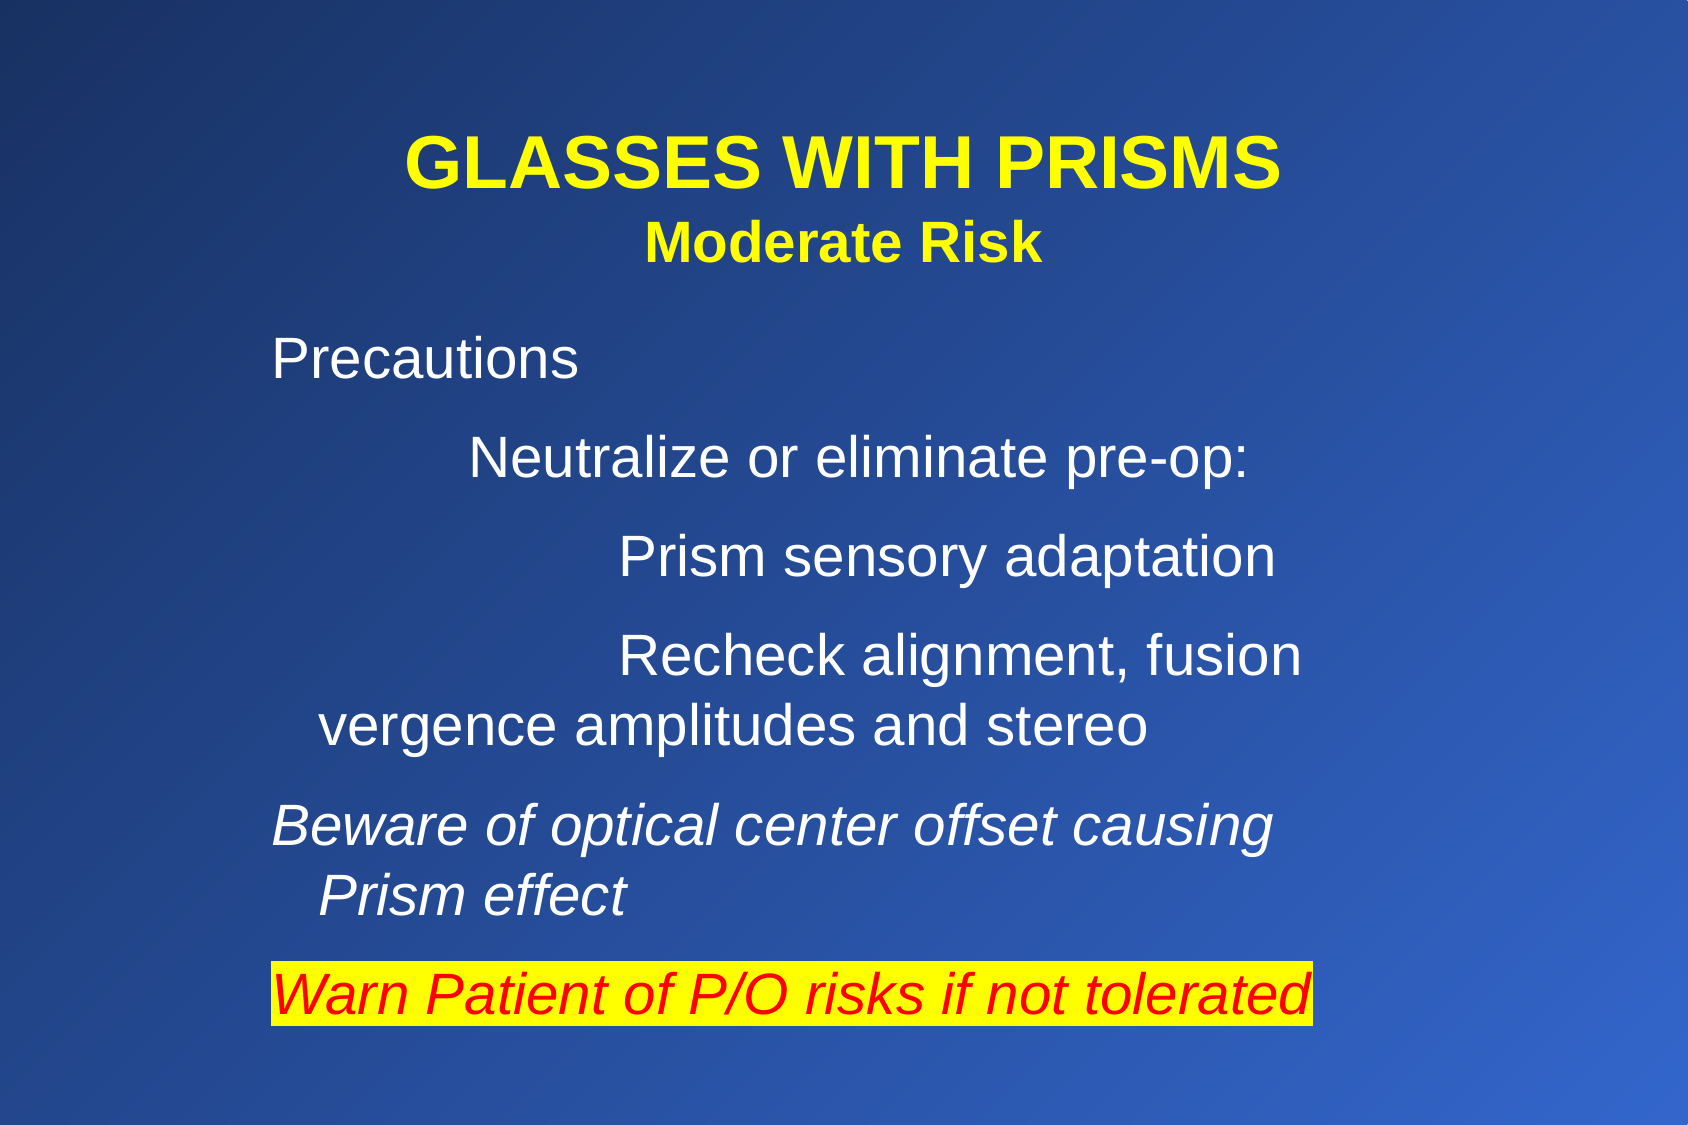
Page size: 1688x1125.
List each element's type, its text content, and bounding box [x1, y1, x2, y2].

title GLASSES WITH PRISMS Moderate Risk [126, 99, 1561, 288]
list Precautions Neutralize or eliminate pre-op: Prism sensory adaptation Recheck alignment, fusion vergence amplitudes and stereo Beware of optical center offset causing Prism effect Warn Patient of P/O risks if not tolerated [181, 312, 1444, 1125]
